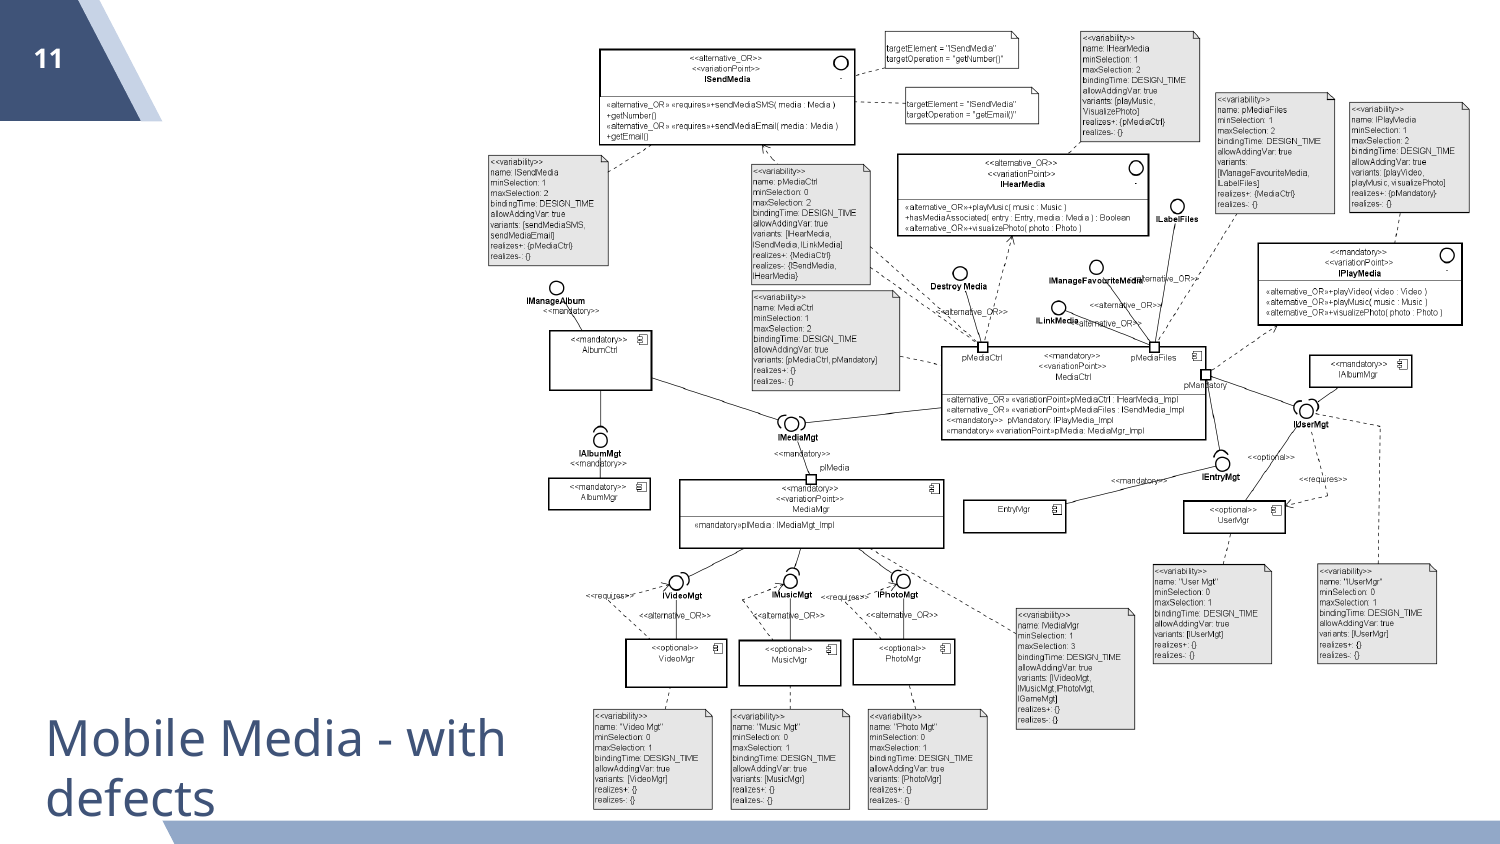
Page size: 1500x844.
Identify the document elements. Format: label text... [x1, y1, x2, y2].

slide_number ‹#› [0, 0, 98, 121]
title Mobile Media - with defects [30, 705, 585, 828]
picture [481, 24, 1476, 816]
